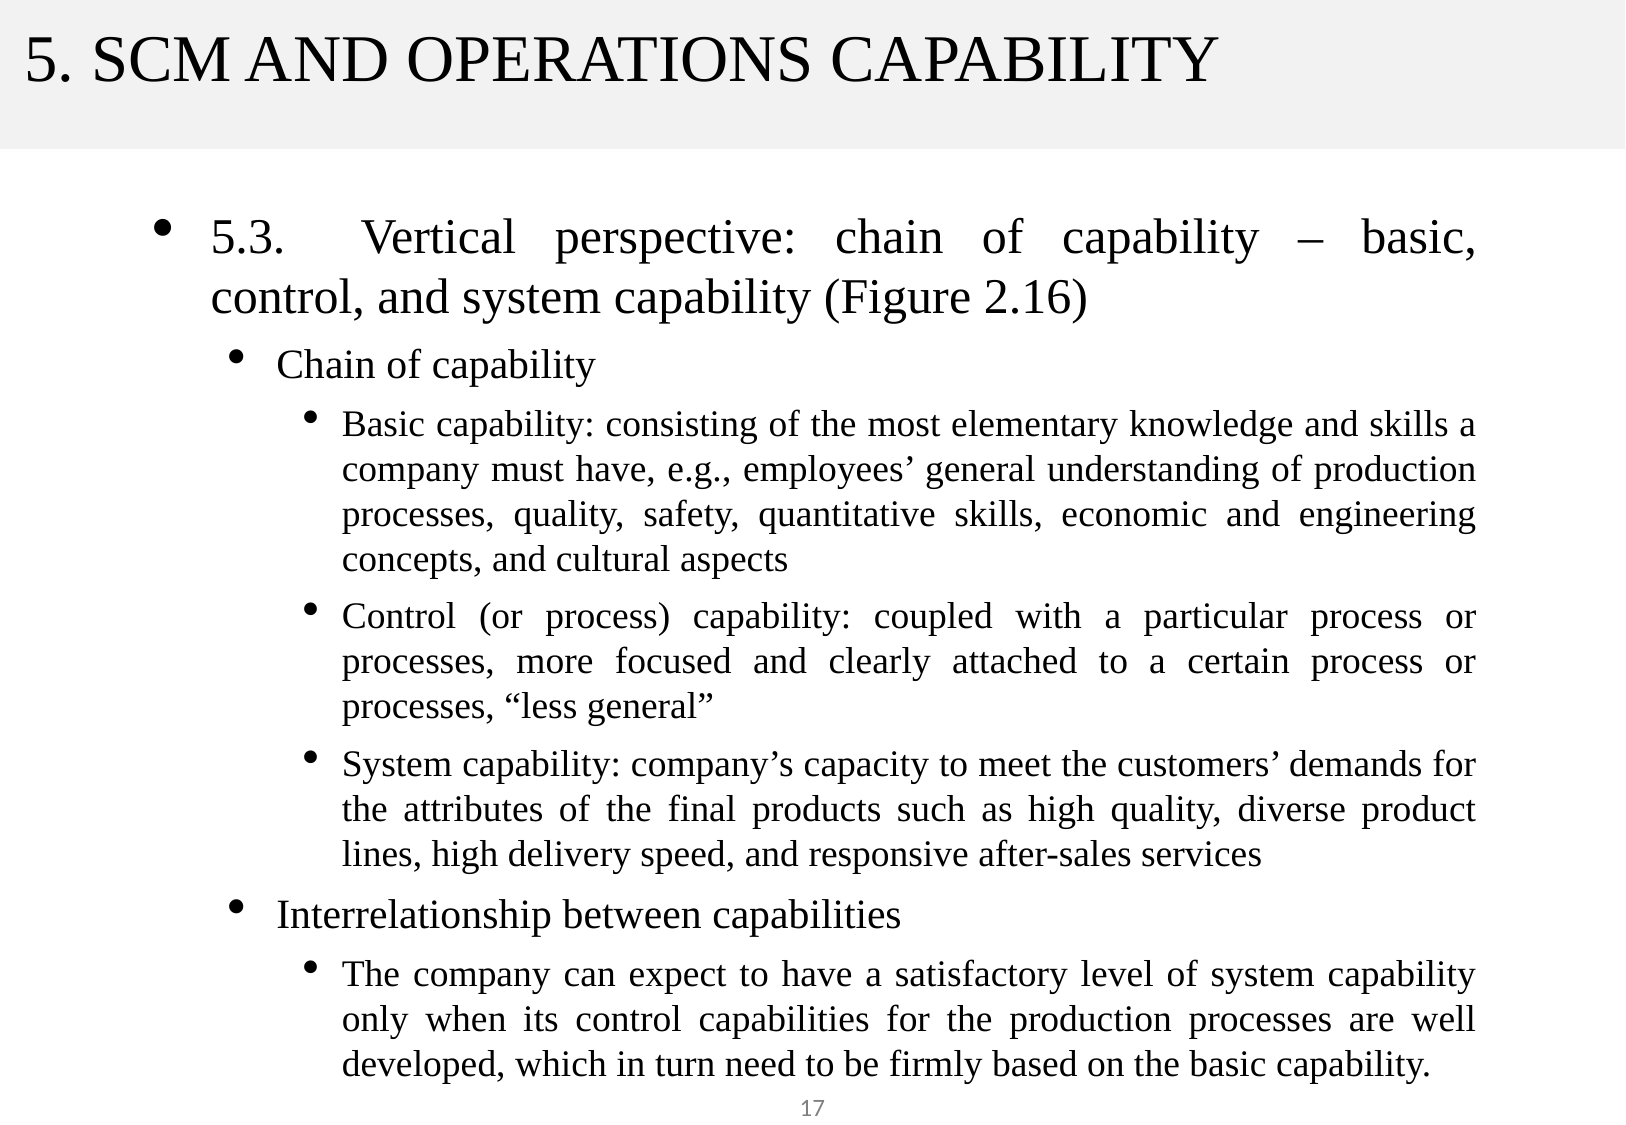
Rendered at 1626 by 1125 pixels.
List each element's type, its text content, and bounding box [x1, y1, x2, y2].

title 5. SCM AND OPERATIONS CAPABILITY [9, 7, 1445, 157]
list 5.3. Vertical perspective: chain of capability – basic, control, and system capability (Figure 2.16) Chain of capability Basic capability: consisting of the most elementary knowledge and skills a company must have, e.g., employees’ general understanding of production processes, quality, safety, quantitative skills, economic and engineering concepts, and cultural aspects Control (or process) capability: coupled with a particular process or processes, more focused and clearly attached to a certain process or processes, “less general” System capability: company’s capacity to meet the customers’ demands for the attributes of the final products such as high quality, diverse product lines, high delivery speed, and responsive after-sales services Interrelationship between capabilities The company can expect to have a satisfactory level of system capability only when its control capabilities for the production processes are well developed, which in turn need to be firmly based on the basic capability. [139, 196, 1493, 872]
